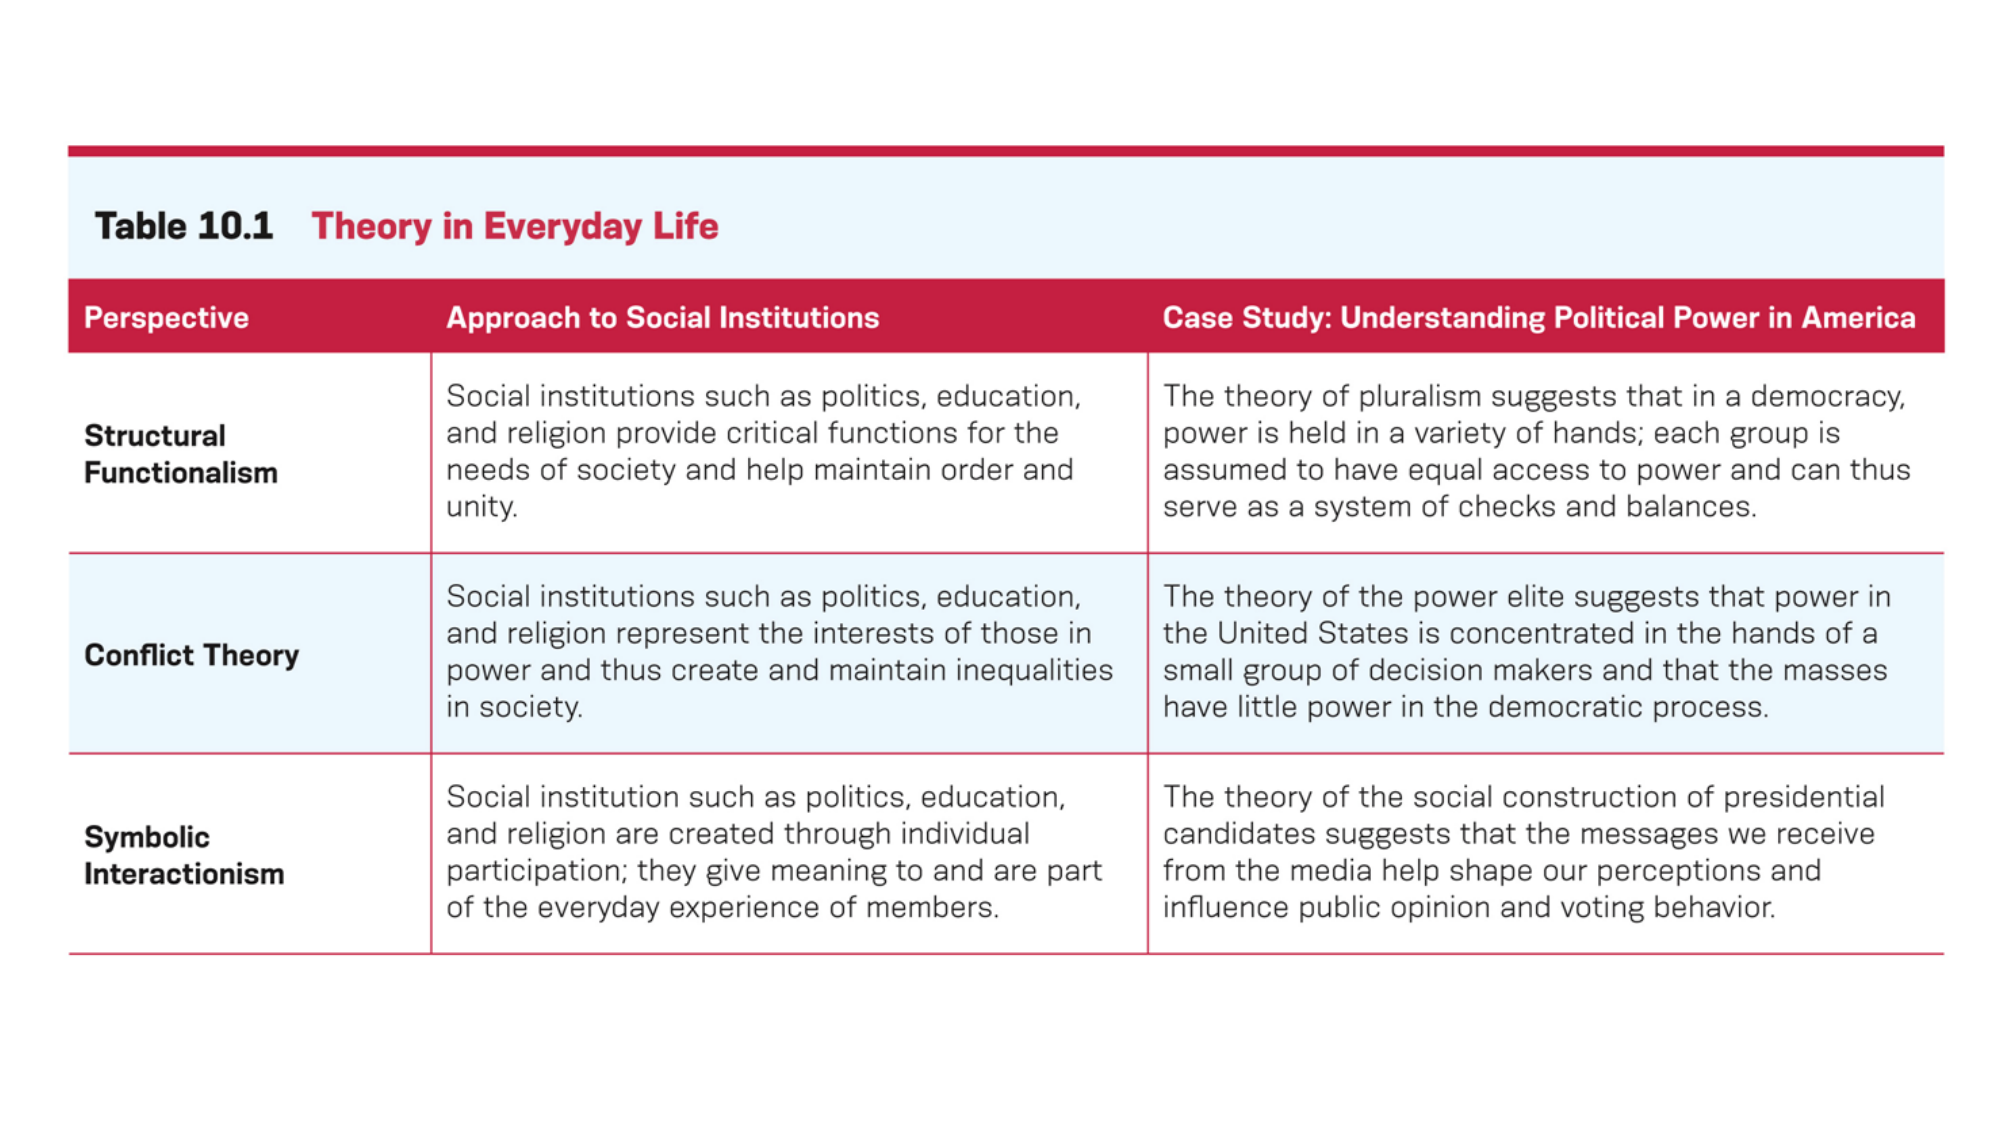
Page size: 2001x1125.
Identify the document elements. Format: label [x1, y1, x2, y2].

list [58, 136, 1953, 966]
